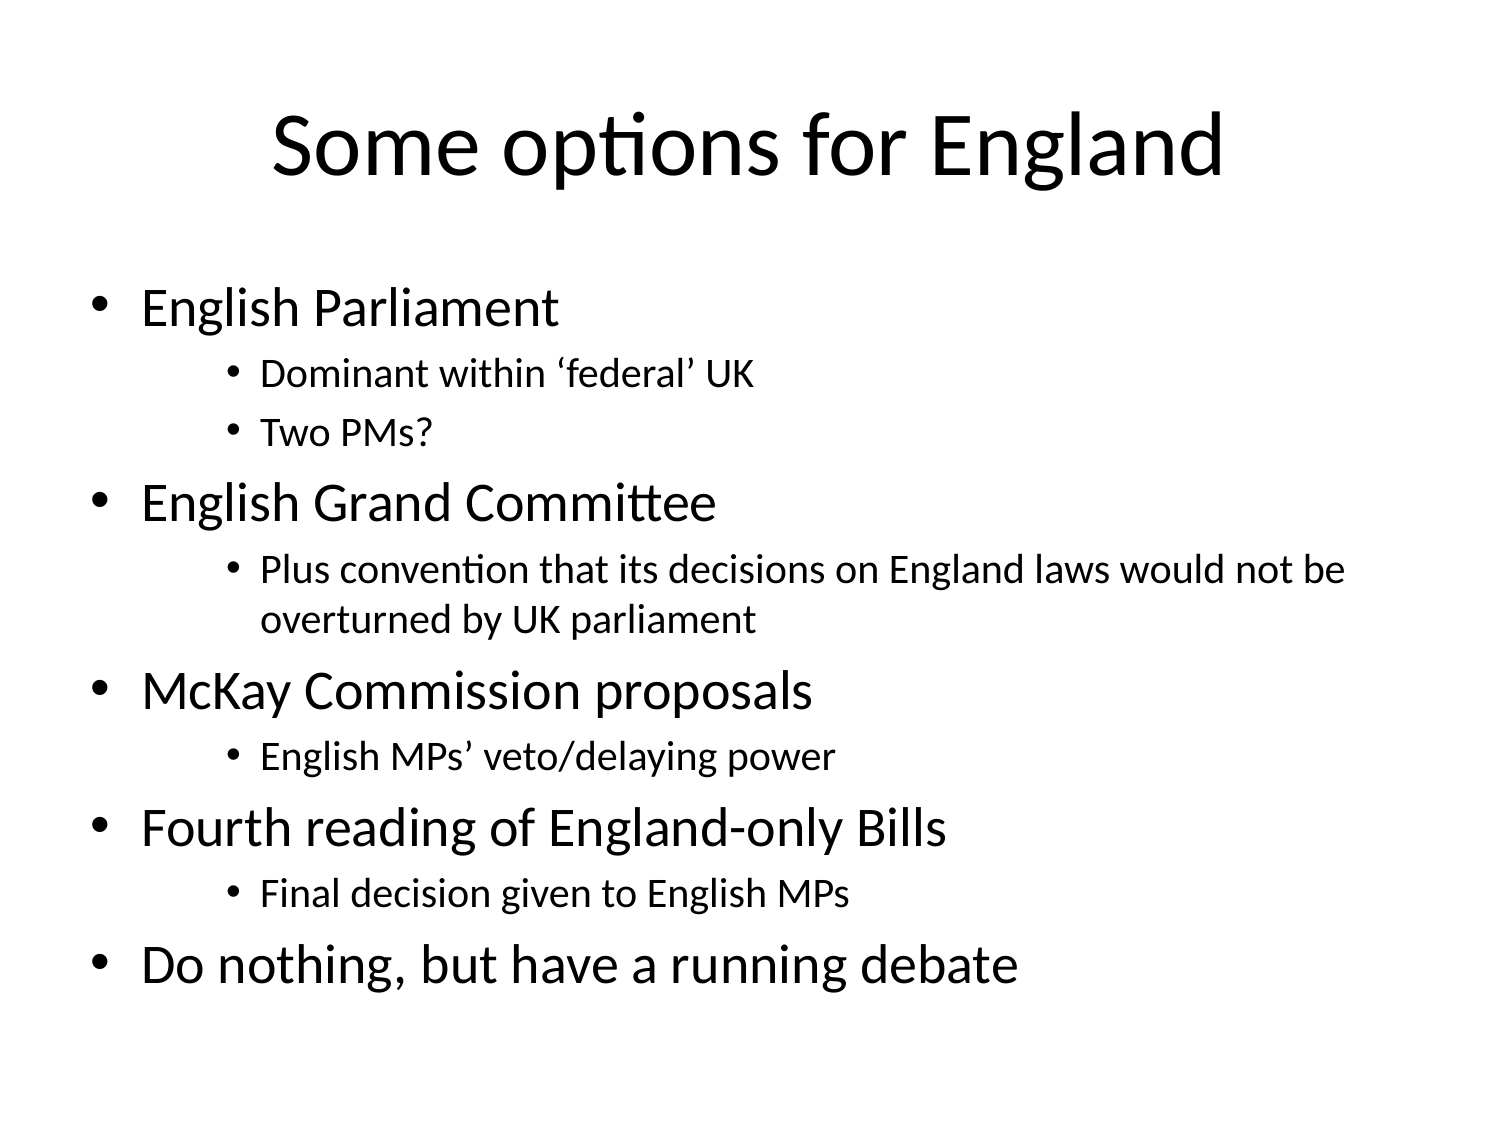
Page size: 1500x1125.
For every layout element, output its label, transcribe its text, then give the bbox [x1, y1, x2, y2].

list English Parliament Dominant within ‘federal’ UK Two PMs? English Grand Committee Plus convention that its decisions on England laws would not be overturned by UK parliament McKay Commission proposals English MPs’ veto/delaying power Fourth reading of England-only Bills Final decision given to English MPs Do nothing, but have a running debate [75, 262, 1425, 1005]
title Some options for England [75, 45, 1425, 233]
